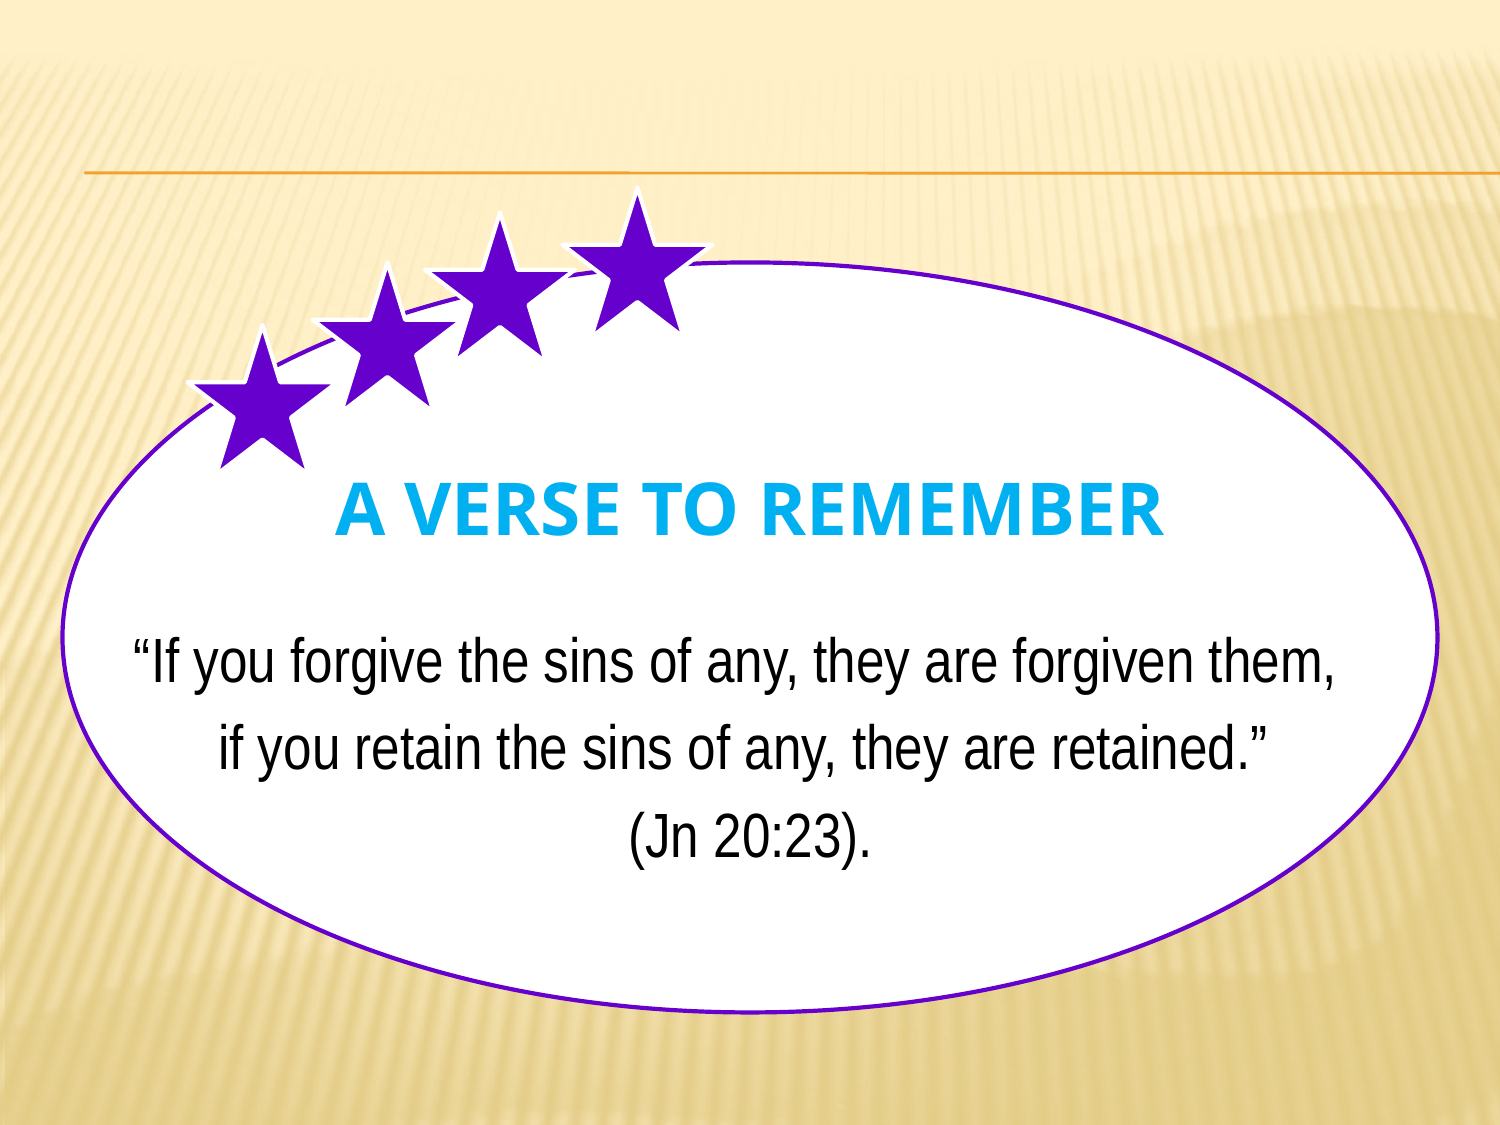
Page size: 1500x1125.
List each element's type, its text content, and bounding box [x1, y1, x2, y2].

text_box [310, 260, 464, 415]
text_box [277, 260, 1335, 437]
list “If you forgive the sins of any, they are forgiven them, if you retain the sins of any, they are retained.” (Jn 20:23). [112, 612, 1375, 938]
text_box [165, 403, 230, 437]
text_box [333, 938, 1167, 1015]
text_box [560, 185, 715, 340]
text_box [422, 210, 577, 365]
text_box [185, 322, 340, 477]
text_box [60, 575, 1440, 797]
title A Verse to Remember [0, 437, 1500, 575]
